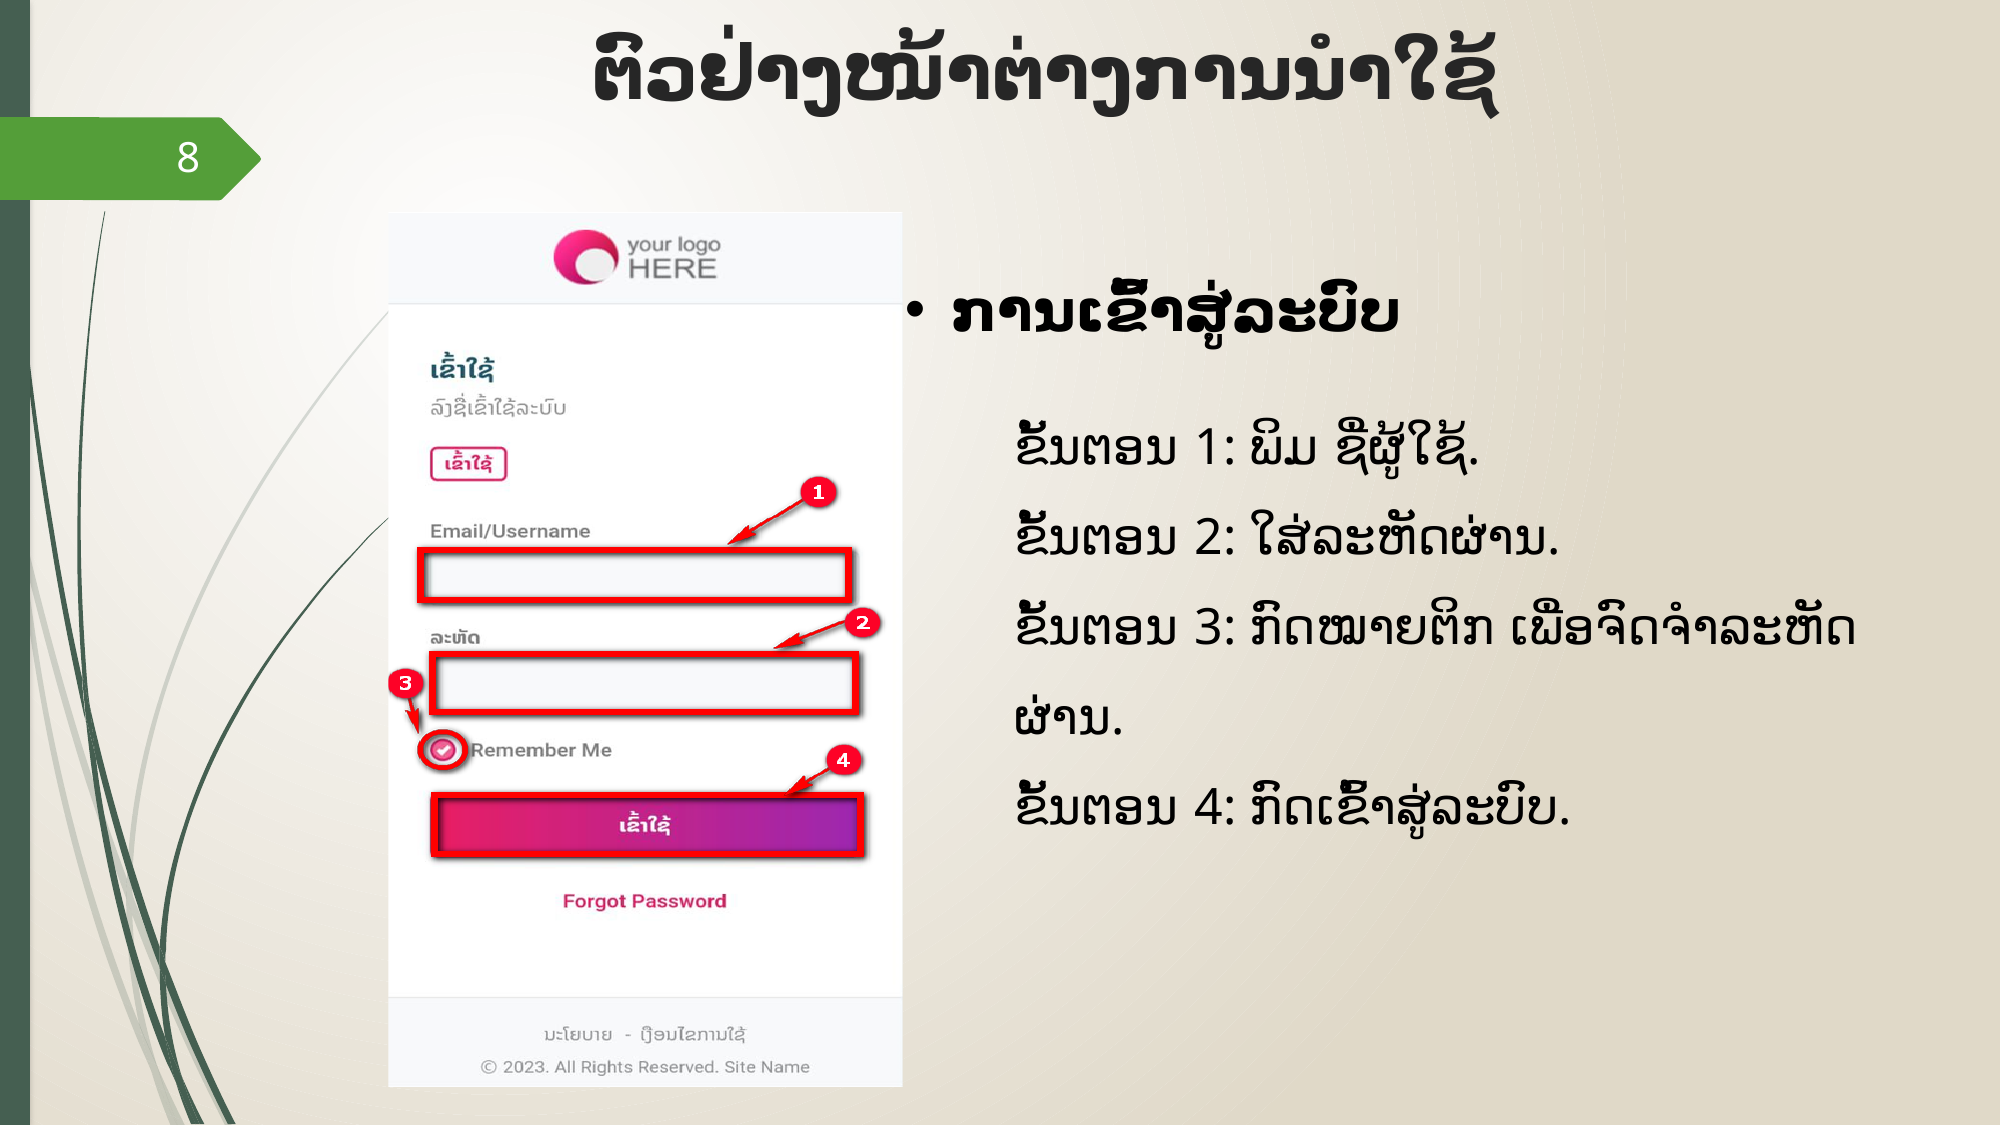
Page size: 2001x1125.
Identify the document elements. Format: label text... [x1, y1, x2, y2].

text_box ການເຂົ້າສູ່ລະບົບ [907, 265, 1554, 351]
title ຕົວຢ່າງໜ້າຕ່າງການນໍາໃຊ້ [474, 4, 1591, 135]
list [388, 211, 903, 1087]
text_box ຂັ້ນຕອນ 1: ພິມ ຊື່ຜູ້ໃຊ້. ຂັ້ນຕອນ 2: ໃສ່ລະຫັດຜ່ານ. ຂັ້ນຕອນ 3: ກົດໝາຍຕິກ ເພື່ອຈົດຈຳລະຫັດຜ່ານ. ຂັ້ນຕອນ 4: ກົດເຂົ້າສູ່ລະບົບ. [999, 376, 1877, 842]
slide_number 8 [87, 129, 216, 190]
